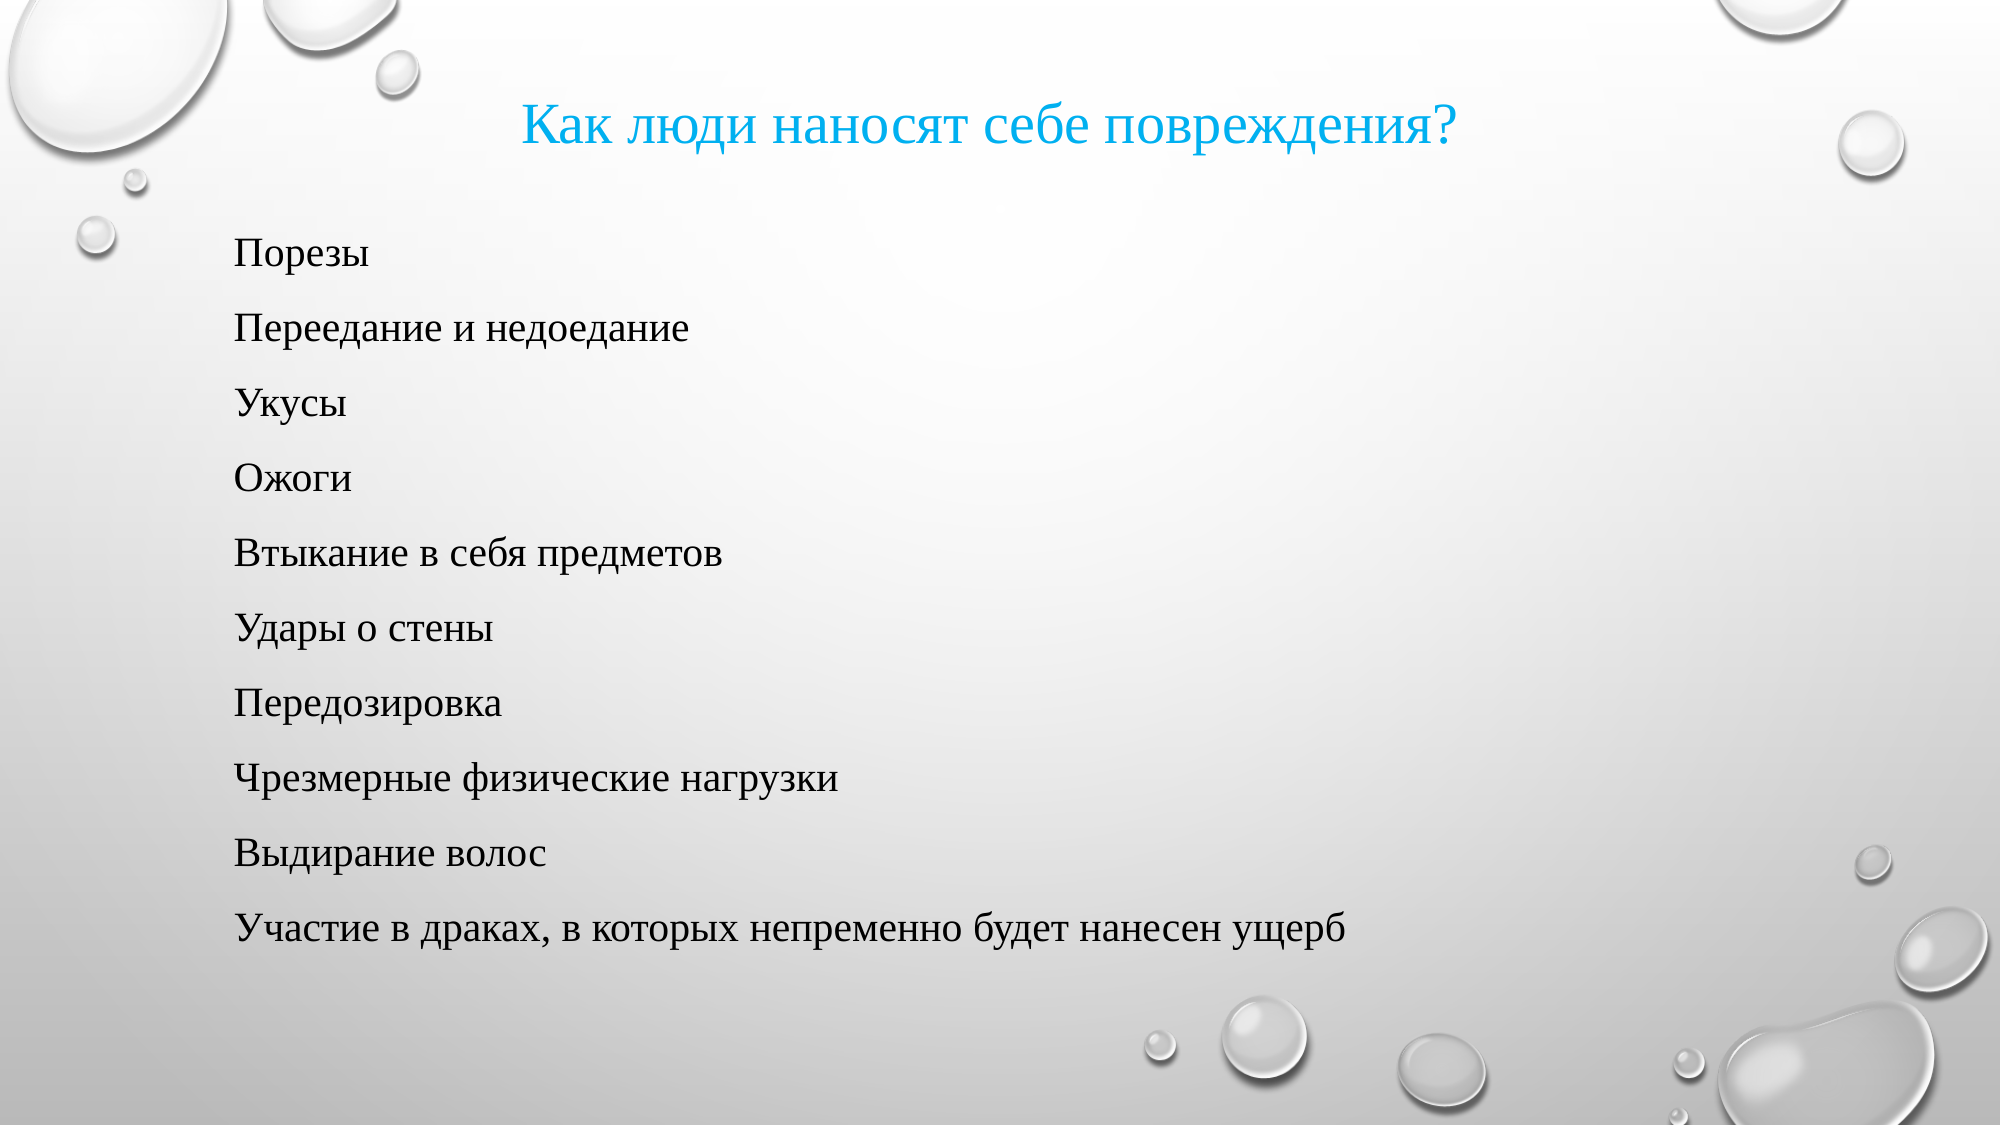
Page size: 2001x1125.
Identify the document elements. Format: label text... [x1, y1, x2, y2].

text_box Как люди наносят себе повреждения?  Порезы  Переедание и недоедание  Укусы  Ожоги  Втыкание в себя предметов  Удары о стены  Передозировка  Чрезмерные физические нагрузки  Выдирание волос  Участие в драках, в которых непременно будет нанесен ущерб [175, 77, 1819, 958]
picture [0, 0, 2000, 1125]
